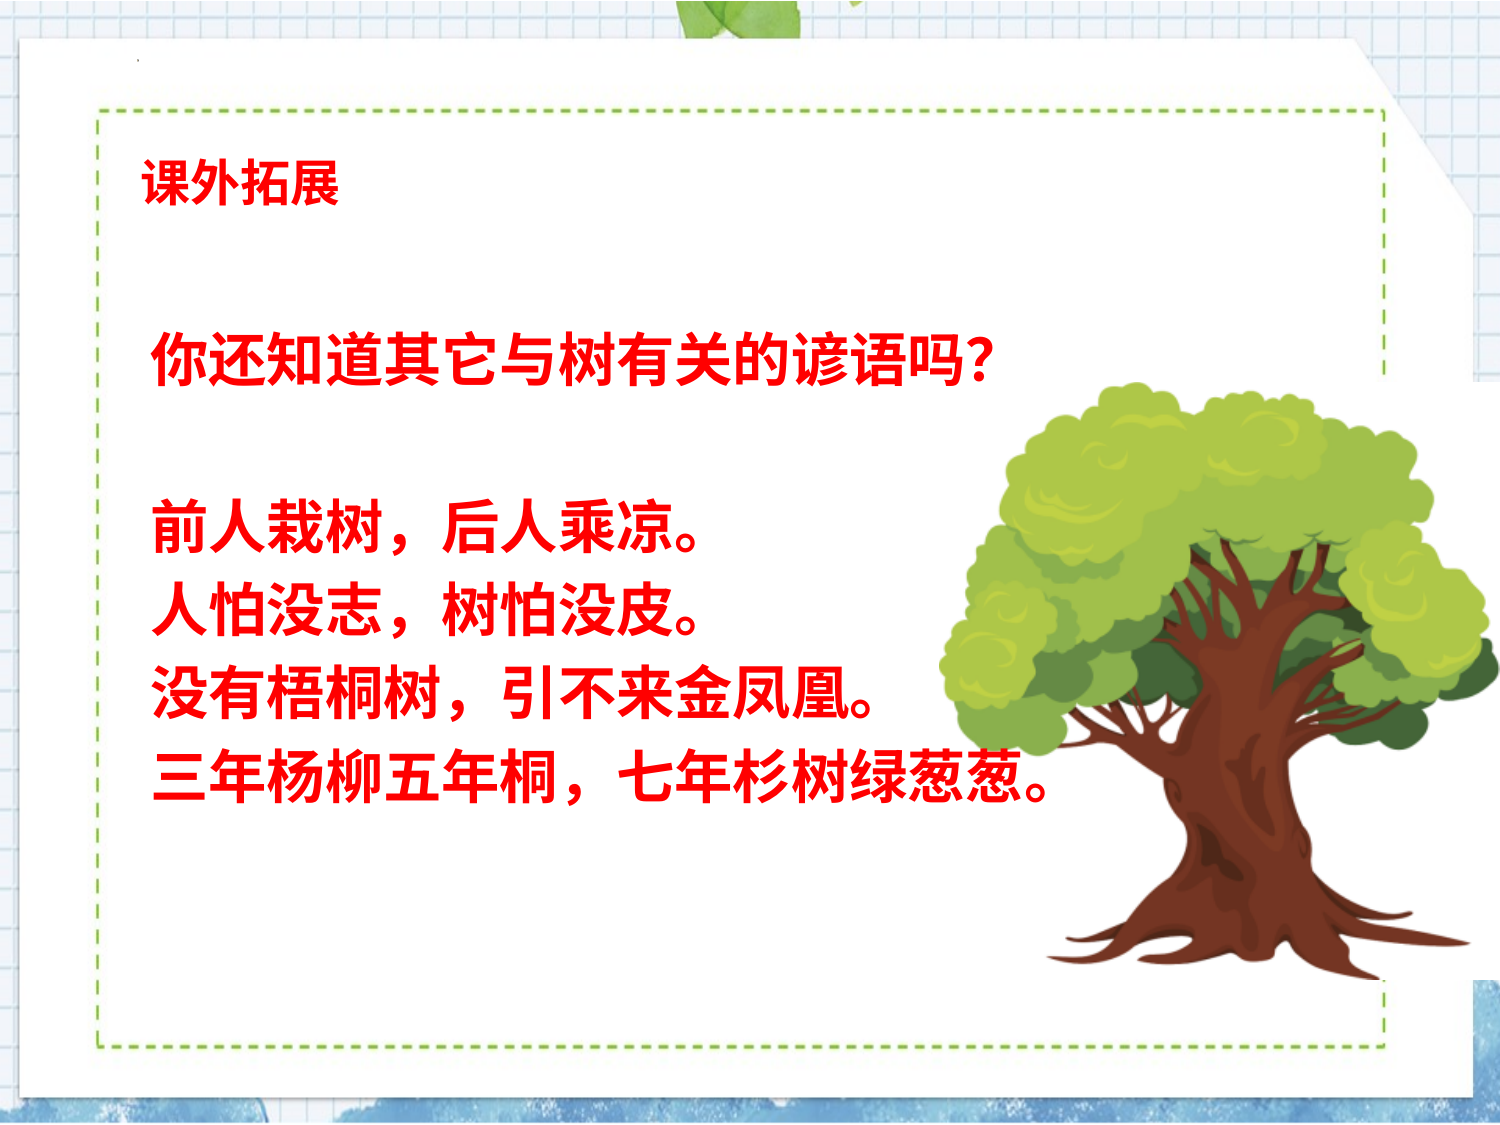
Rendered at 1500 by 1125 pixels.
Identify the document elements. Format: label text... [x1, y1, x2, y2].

text_box 课外拓展 [125, 144, 356, 219]
text_box 你还知道其它与树有关的谚语吗？ 前人栽树，后人乘凉。 人怕没志，树怕没皮。 没有梧桐树，引不来金凤凰。 三年杨柳五年桐，七年杉树绿葱葱。 [135, 302, 1065, 818]
picture [0, 1, 1500, 1125]
